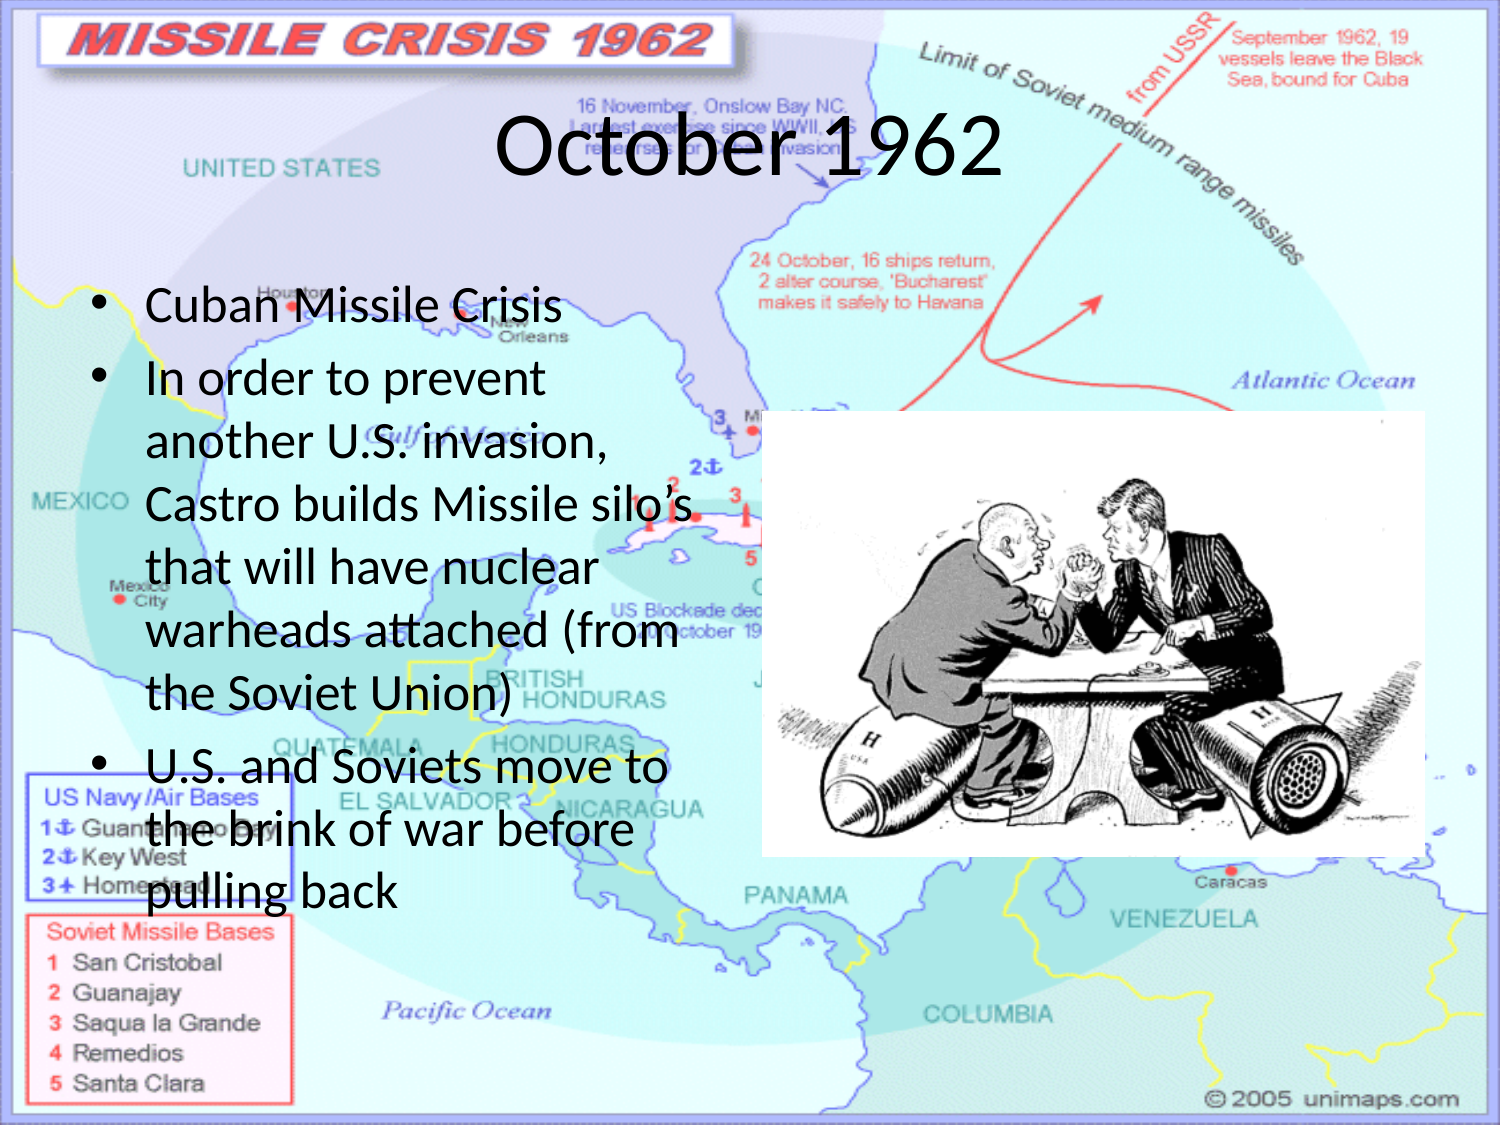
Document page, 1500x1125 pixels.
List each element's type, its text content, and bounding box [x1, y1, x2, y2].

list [762, 262, 1426, 1006]
list Cuban Missile Crisis In order to prevent another U.S. invasion, Castro builds Missile silo’s that will have nuclear warheads attached (from the Soviet Union) U.S. and Soviets move to the brink of war before pulling back [75, 262, 738, 1005]
title October 1962 [75, 45, 1425, 233]
